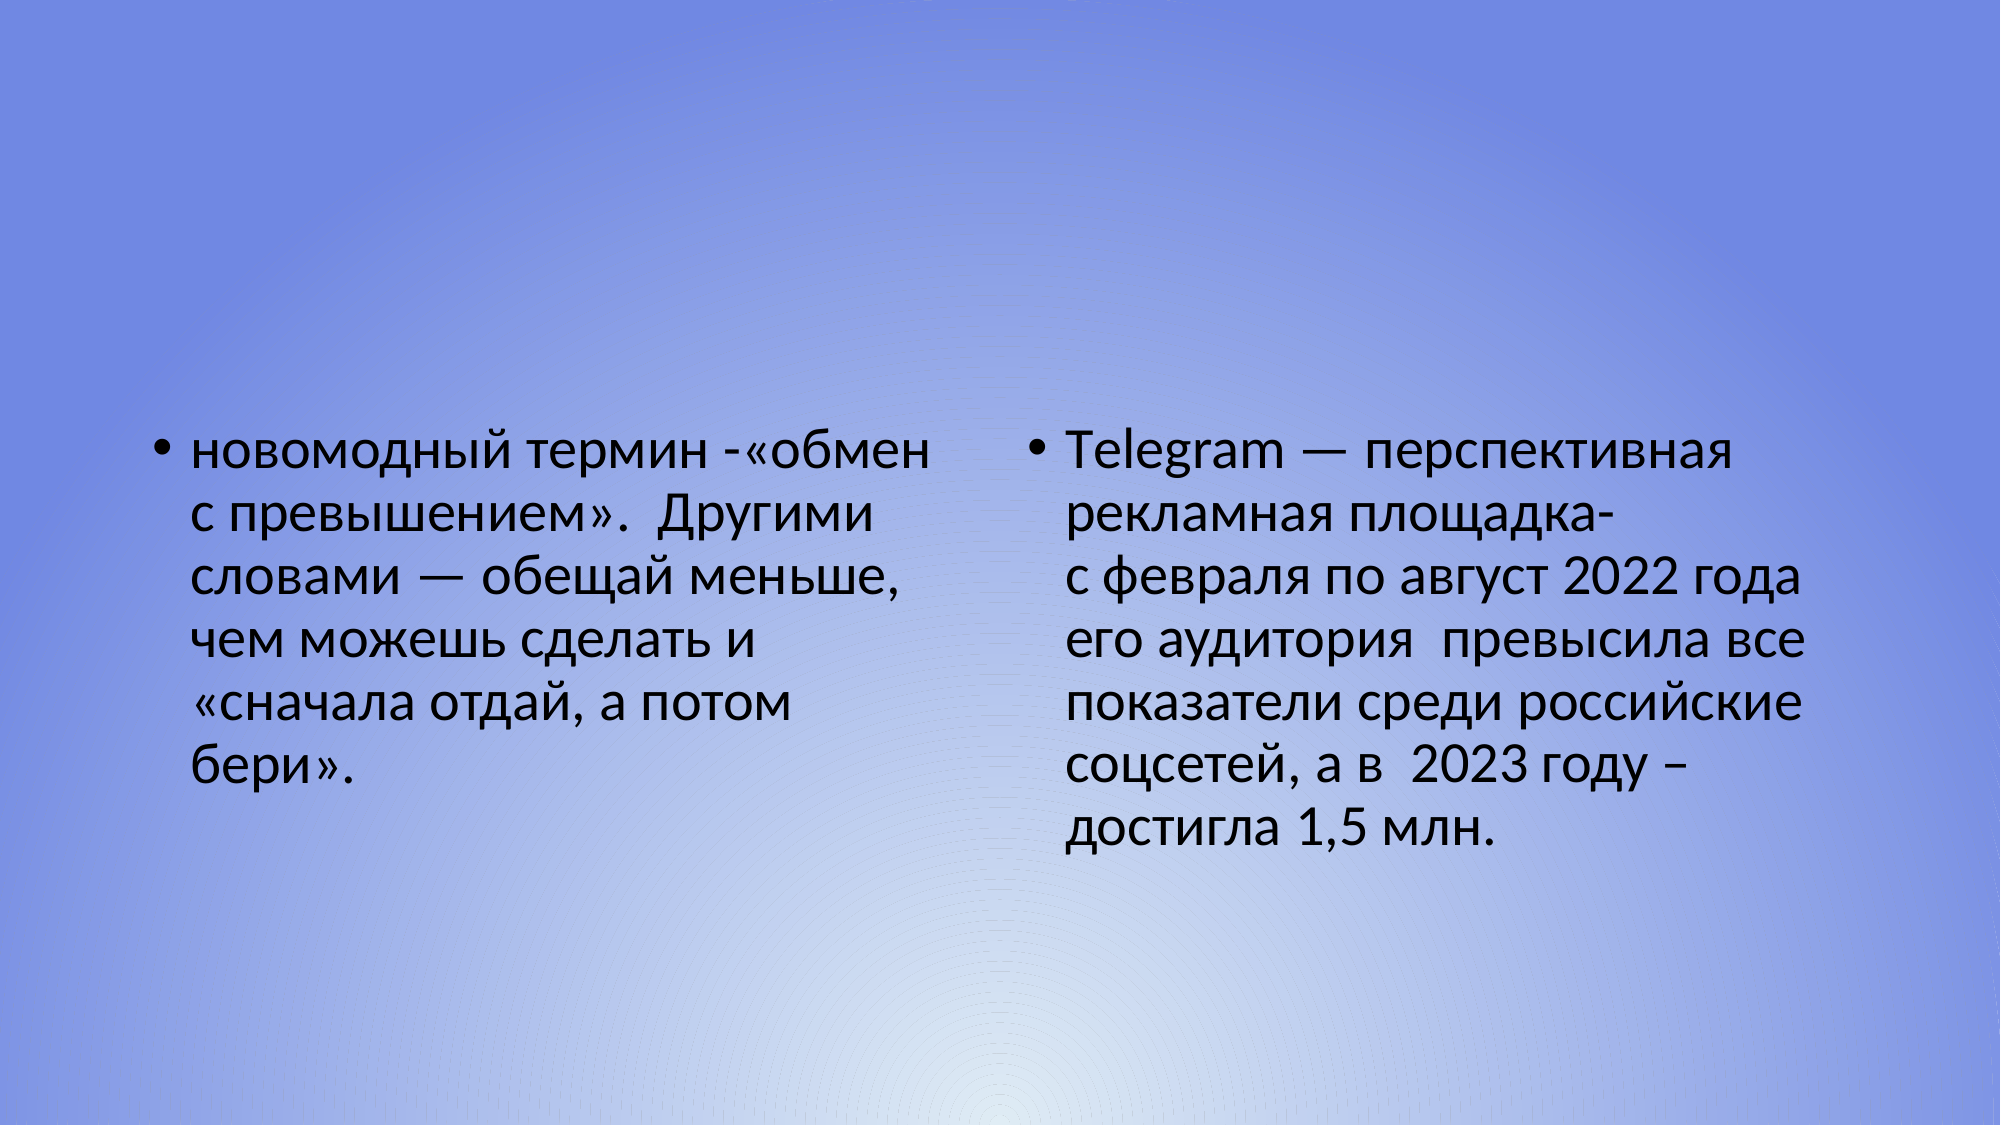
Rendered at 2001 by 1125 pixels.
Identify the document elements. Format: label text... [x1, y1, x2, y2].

list новомодный термин -«обмен с превышением». Другими словами — обещай меньше, чем можешь сделать и «сначала отдай, а потом бери». [137, 410, 984, 1016]
list Telegram — перспективная рекламная площадка- с февраля по август 2022 года его аудитория превысила все показатели среди российские соцсетей, а в 2023 году – достигла 1,5 млн. [1012, 410, 1863, 1016]
